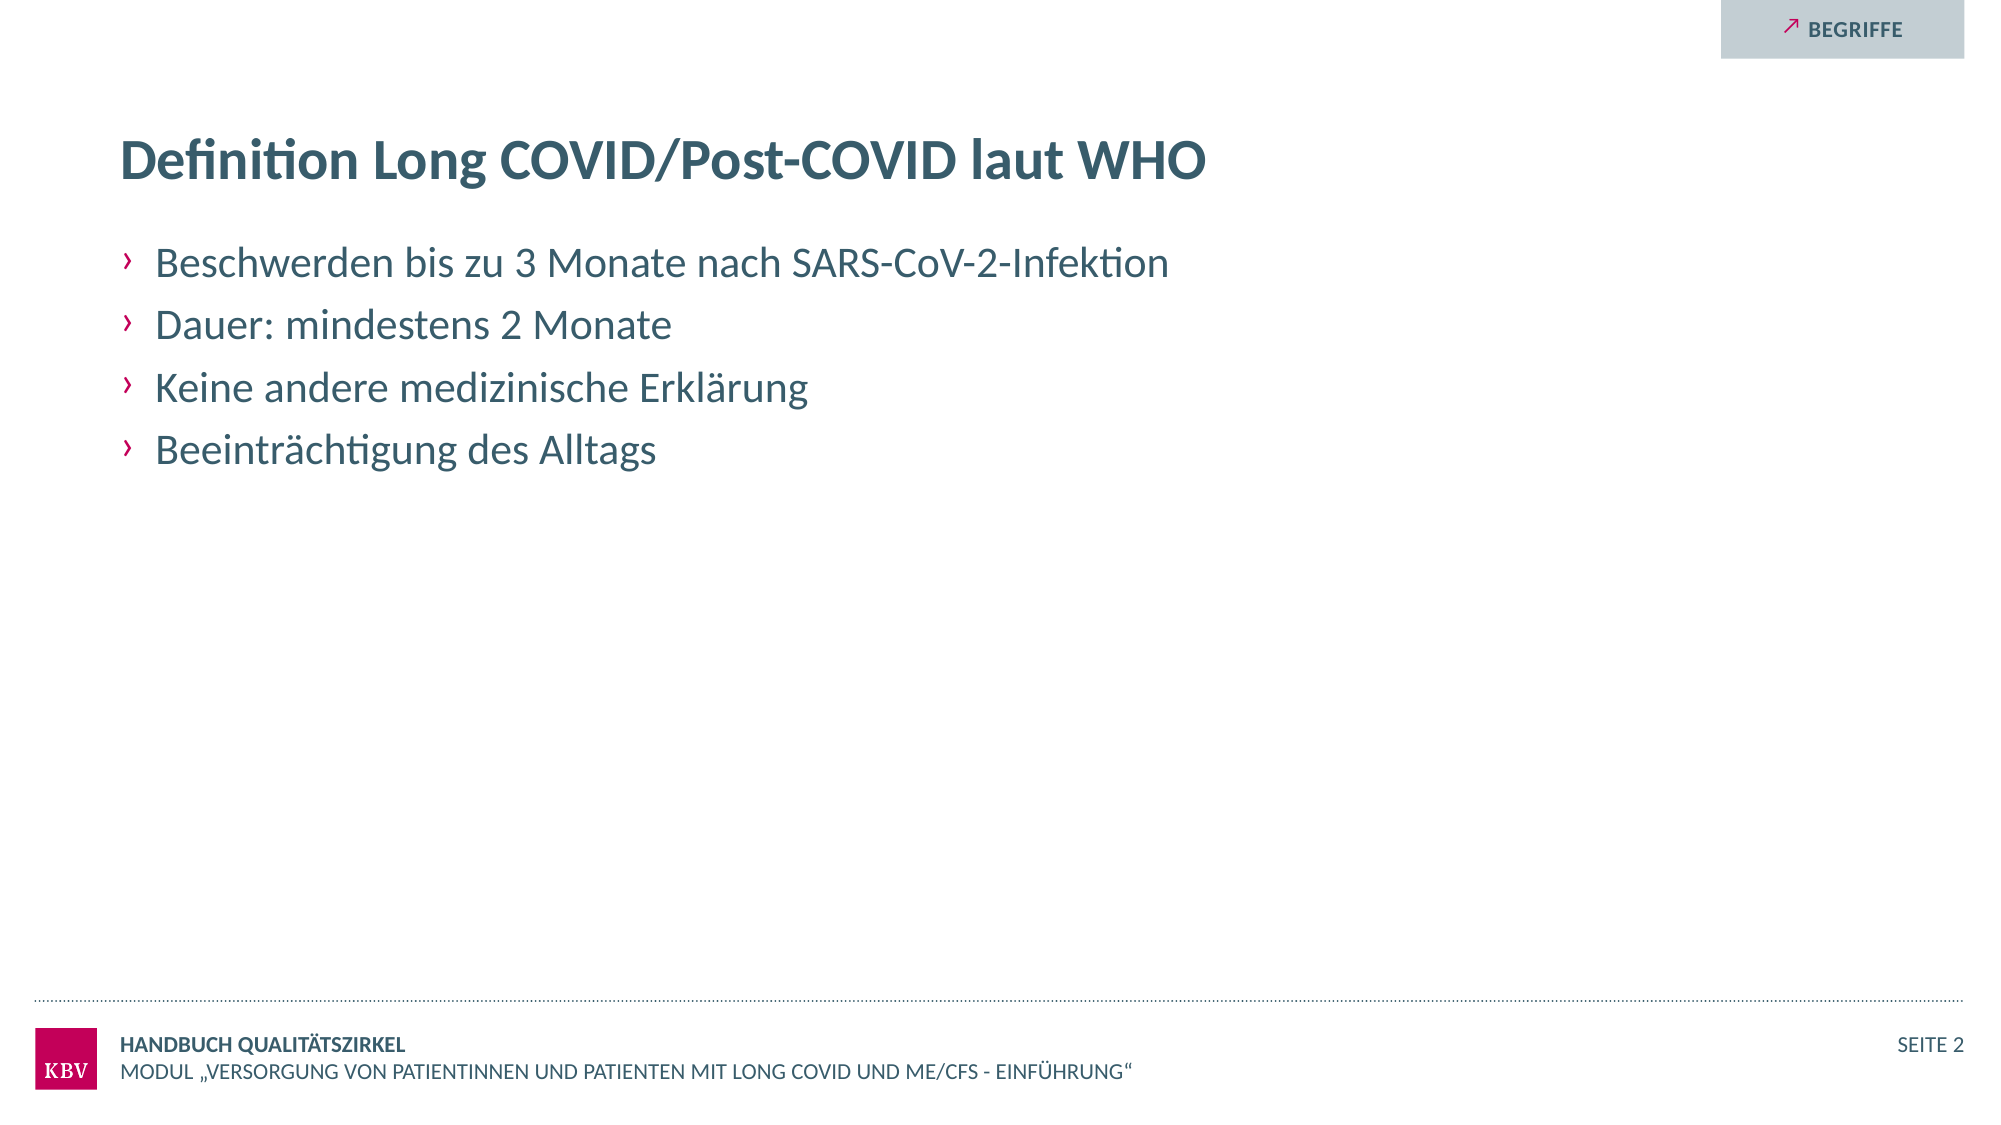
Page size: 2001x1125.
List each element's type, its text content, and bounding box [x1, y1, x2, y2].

slide_number Seite 2 [1787, 1030, 1965, 1057]
footer Handbuch Qualitätszirkel [120, 1030, 1668, 1057]
slide_number Modul „Versorgung von Patientinnen und Patienten mit Long COVID und ME/CFS - Einführung“ [120, 1057, 1668, 1084]
list Beschwerden bis zu 3 Monate nach SARS-CoV-2-Infektion Dauer: mindestens 2 Monate Keine andere medizinische Erklärung Beeinträchtigung des Alltags [120, 237, 1880, 980]
title Definition Long COVID/Post-COVID laut WHO [120, 129, 1880, 201]
list Begriffe [1721, 0, 1965, 59]
